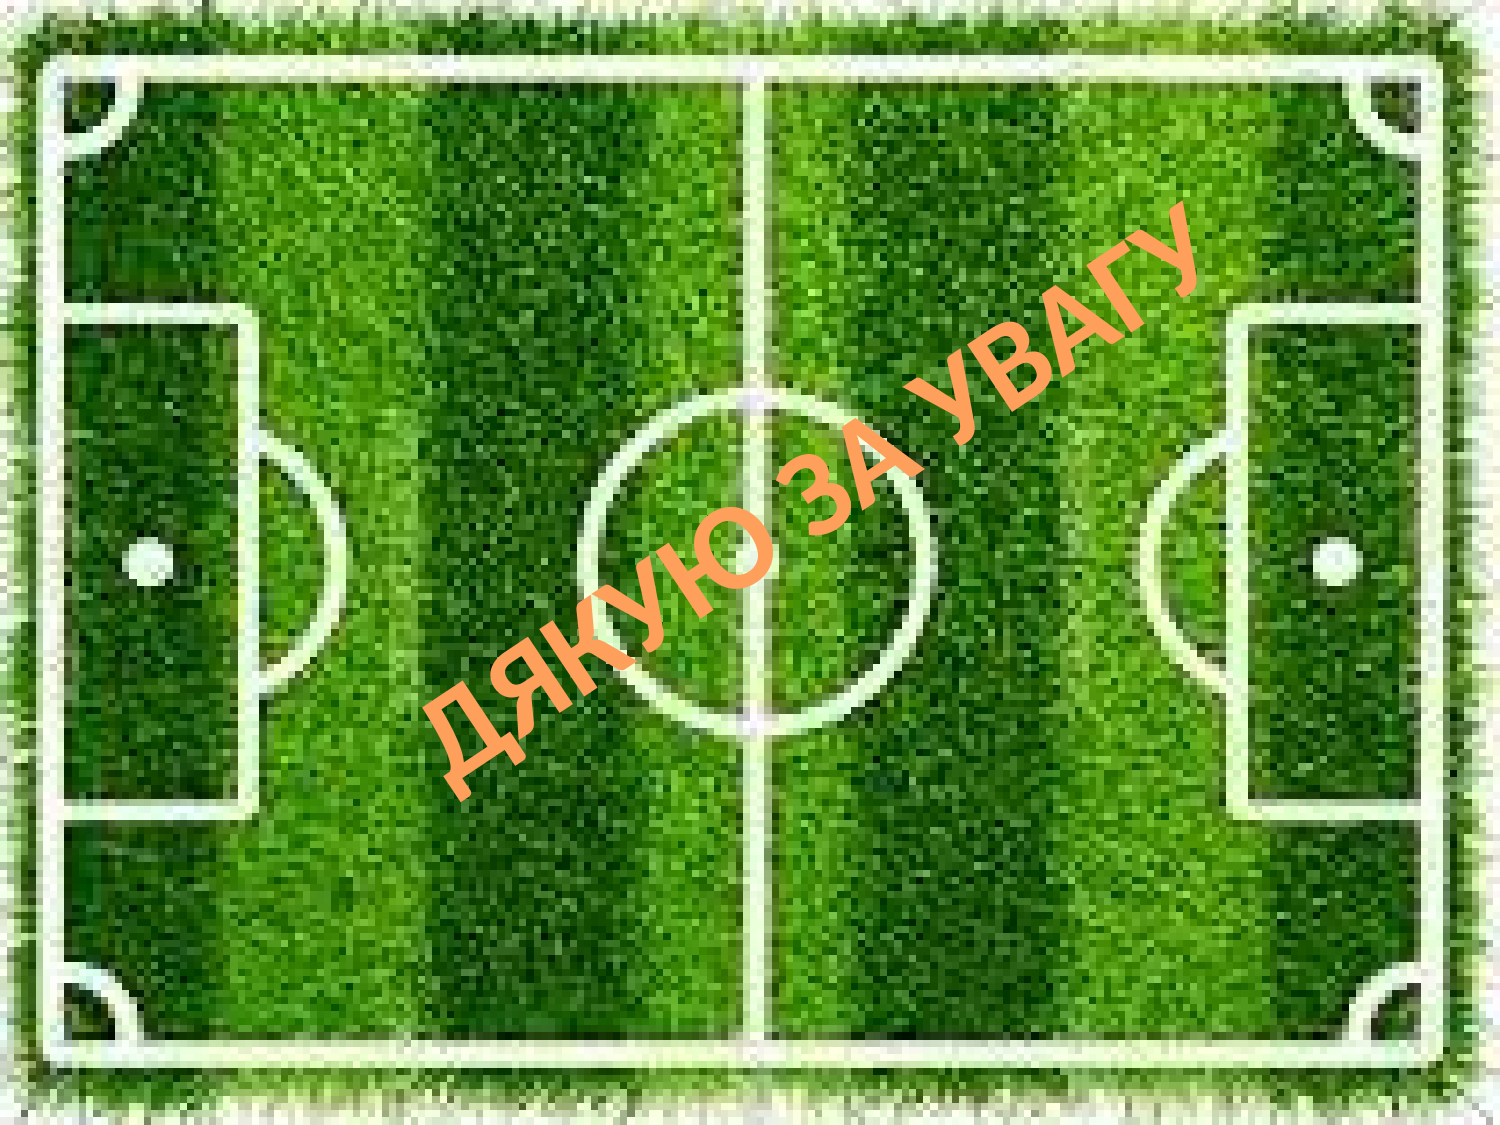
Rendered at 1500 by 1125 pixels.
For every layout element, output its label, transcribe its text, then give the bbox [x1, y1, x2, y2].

text_box ДЯКУЮ ЗА УВАГУ [358, 146, 1264, 826]
picture [0, 0, 1500, 1125]
